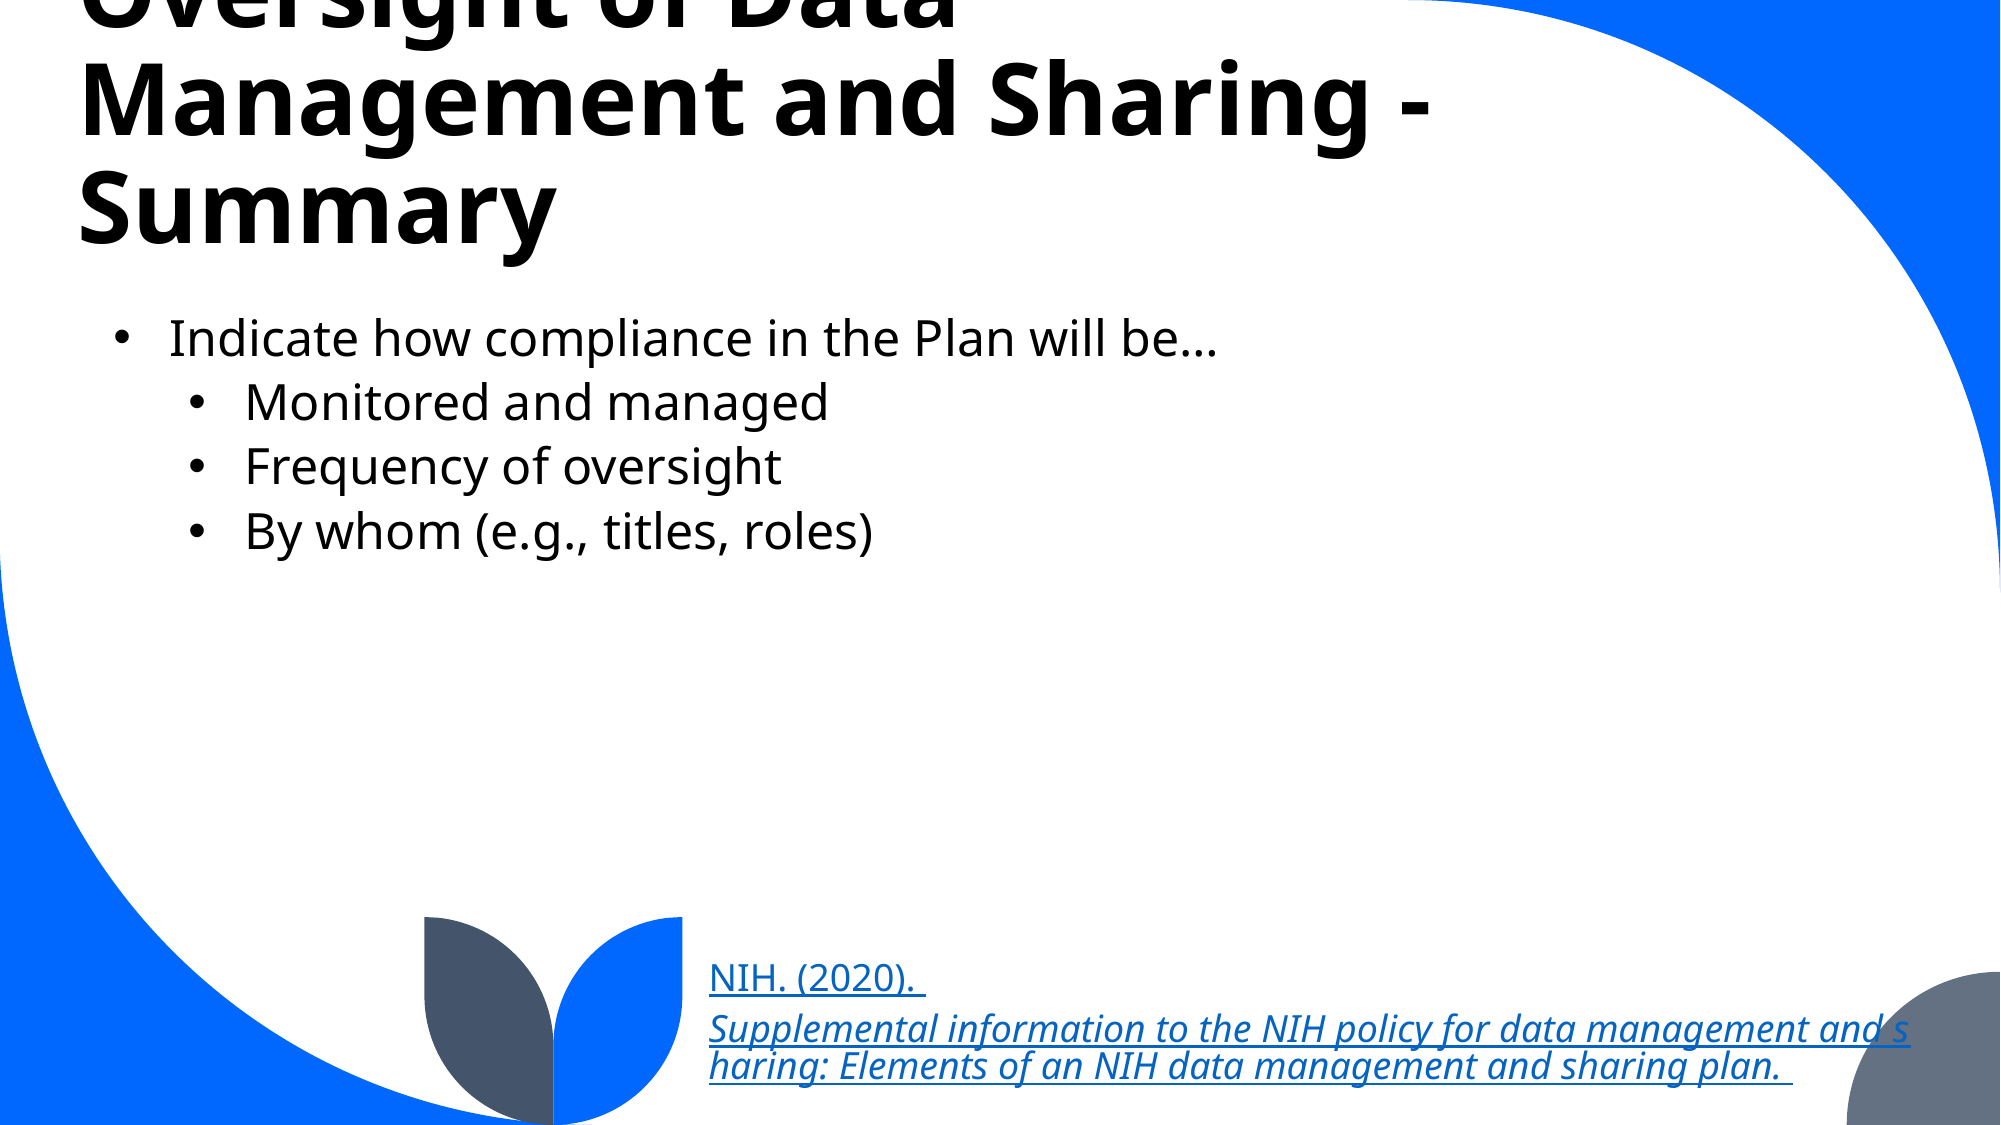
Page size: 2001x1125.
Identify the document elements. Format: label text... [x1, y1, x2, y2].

title Oversight of Data Management and Sharing - Summary [62, 145, 1581, 273]
list Indicate how compliance in the Plan will be… Monitored and managed Frequency of oversight By whom (e.g., titles, roles) [98, 305, 1685, 947]
text_box NIH. (2020). Supplemental information to the NIH policy for data management and sharing: Elements of an NIH data management and sharing plan. [693, 946, 1944, 1064]
